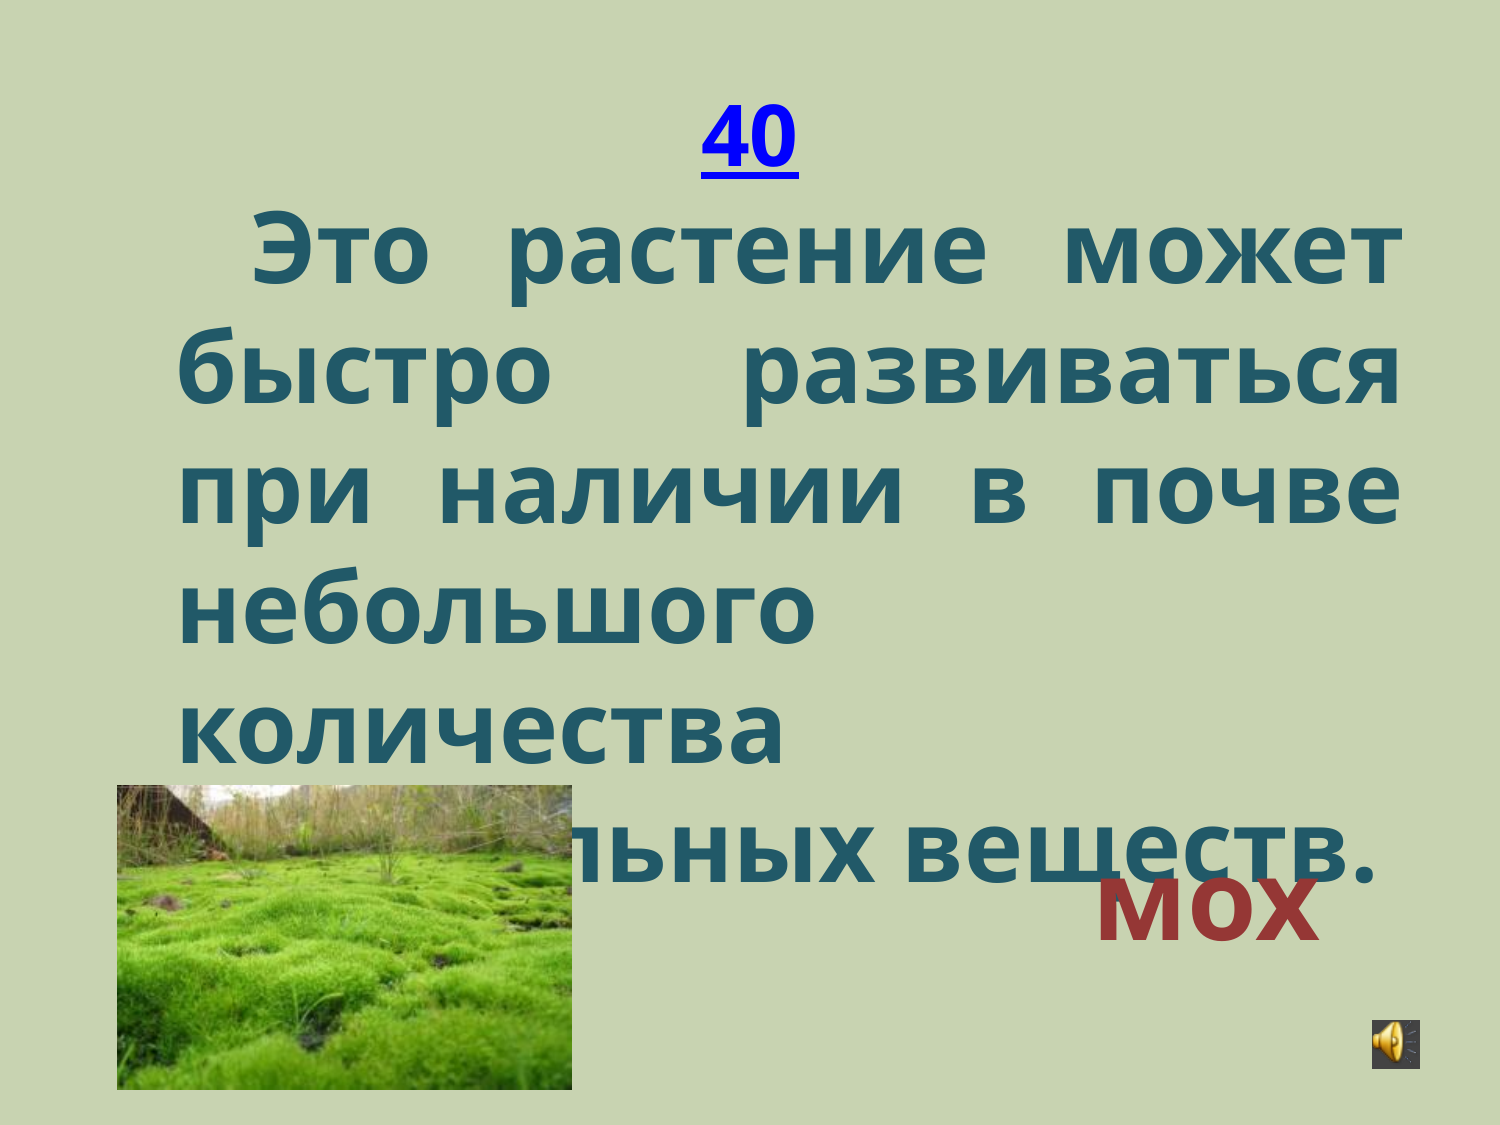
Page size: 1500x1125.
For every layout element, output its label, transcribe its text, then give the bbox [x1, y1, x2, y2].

picture [117, 785, 572, 1090]
list Это растение может быстро развиваться при наличии в почве небольшого количества питательных веществ. [70, 175, 1421, 664]
text_box мох [1078, 820, 1383, 970]
picture [1371, 1019, 1422, 1070]
title 40 [75, 45, 1425, 233]
